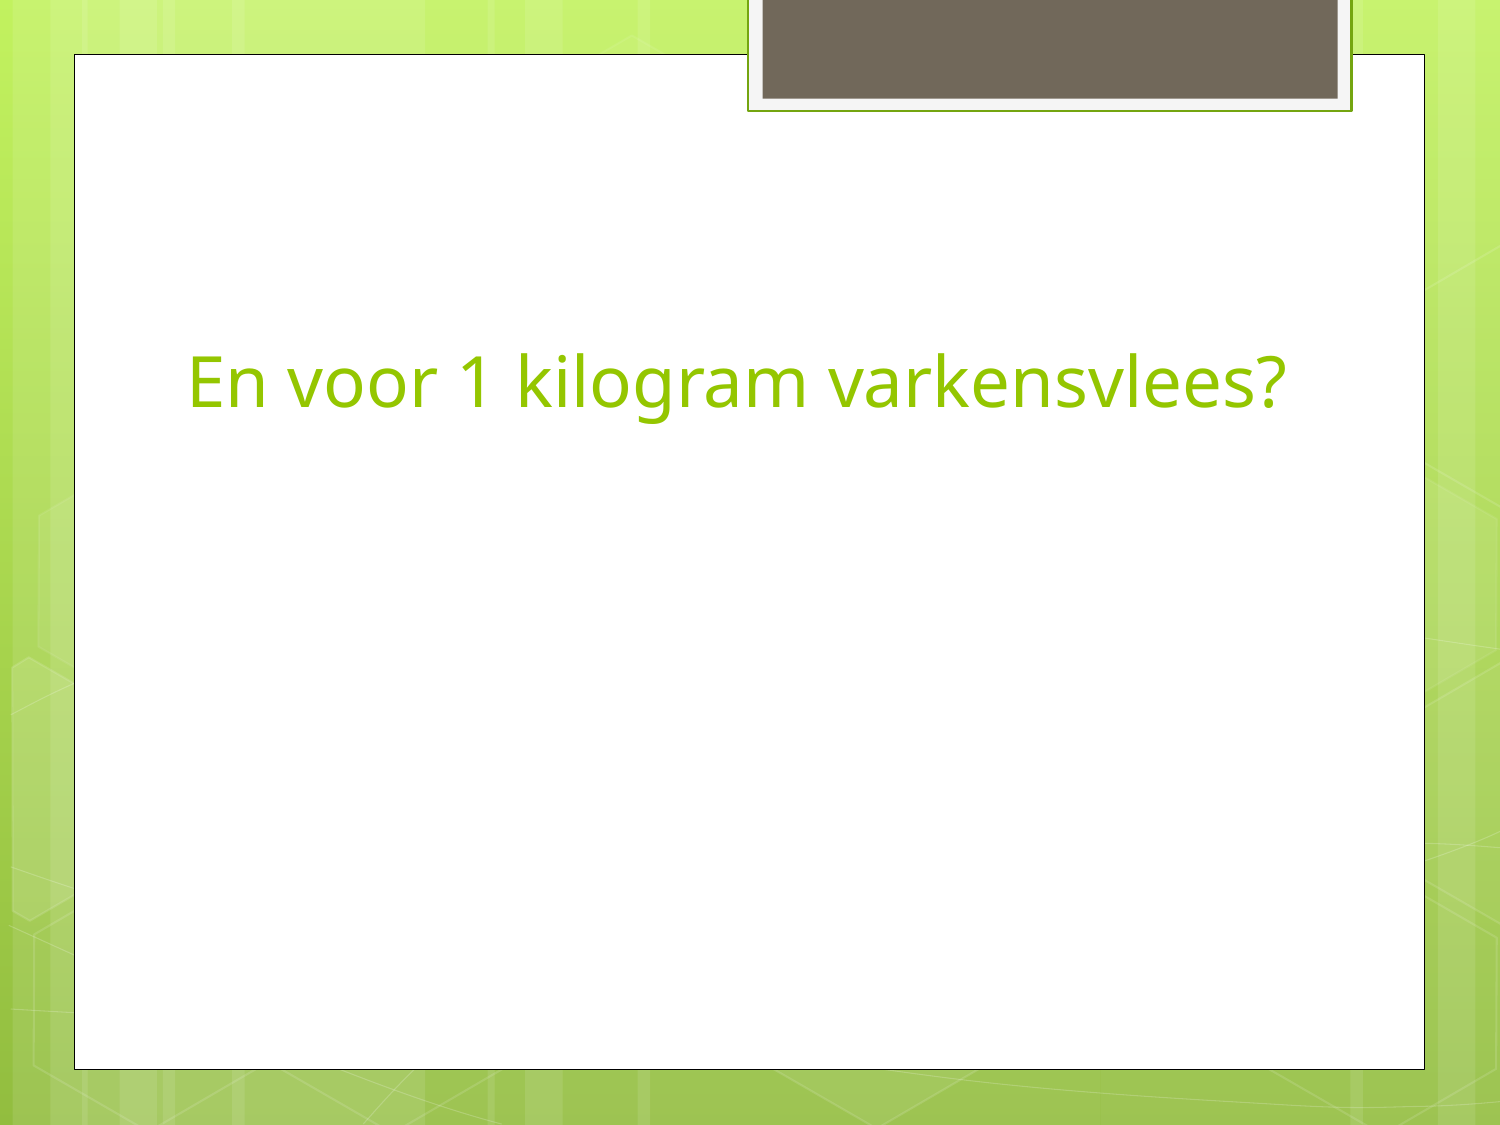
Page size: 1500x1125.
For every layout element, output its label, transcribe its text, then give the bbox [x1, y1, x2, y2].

title En voor 1 kilogram varkensvlees? [171, 326, 1324, 514]
